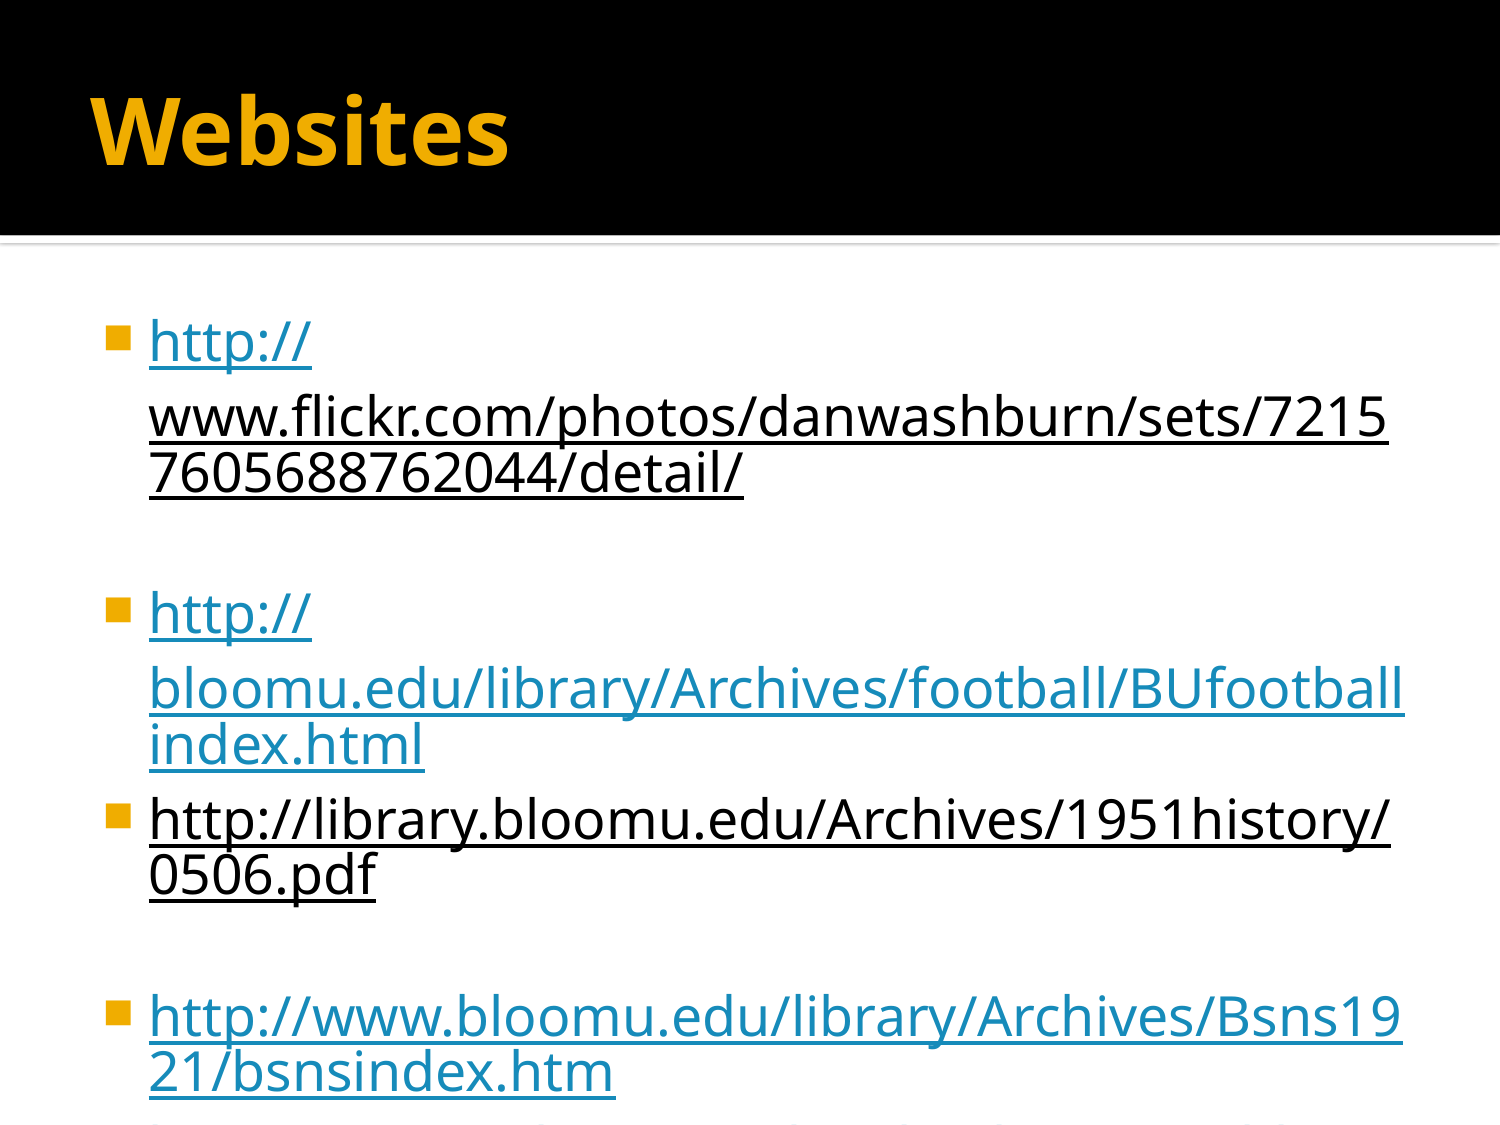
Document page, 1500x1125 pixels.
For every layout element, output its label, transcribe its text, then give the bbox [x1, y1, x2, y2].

title Websites [75, 25, 1425, 231]
list http://www.flickr.com/photos/danwashburn/sets/72157605688762044/detail/ http://bloomu.edu/library/Archives/football/BUfootballindex.html http://library.bloomu.edu/Archives/1951history/0506.pdf http://www.bloomu.edu/library/Archives/Bsns1921/bsnsindex.htm http://www.archive.org/details/obiter1961bloo http://www.bloomu.edu/studentlife/organizations [75, 291, 1425, 1050]
